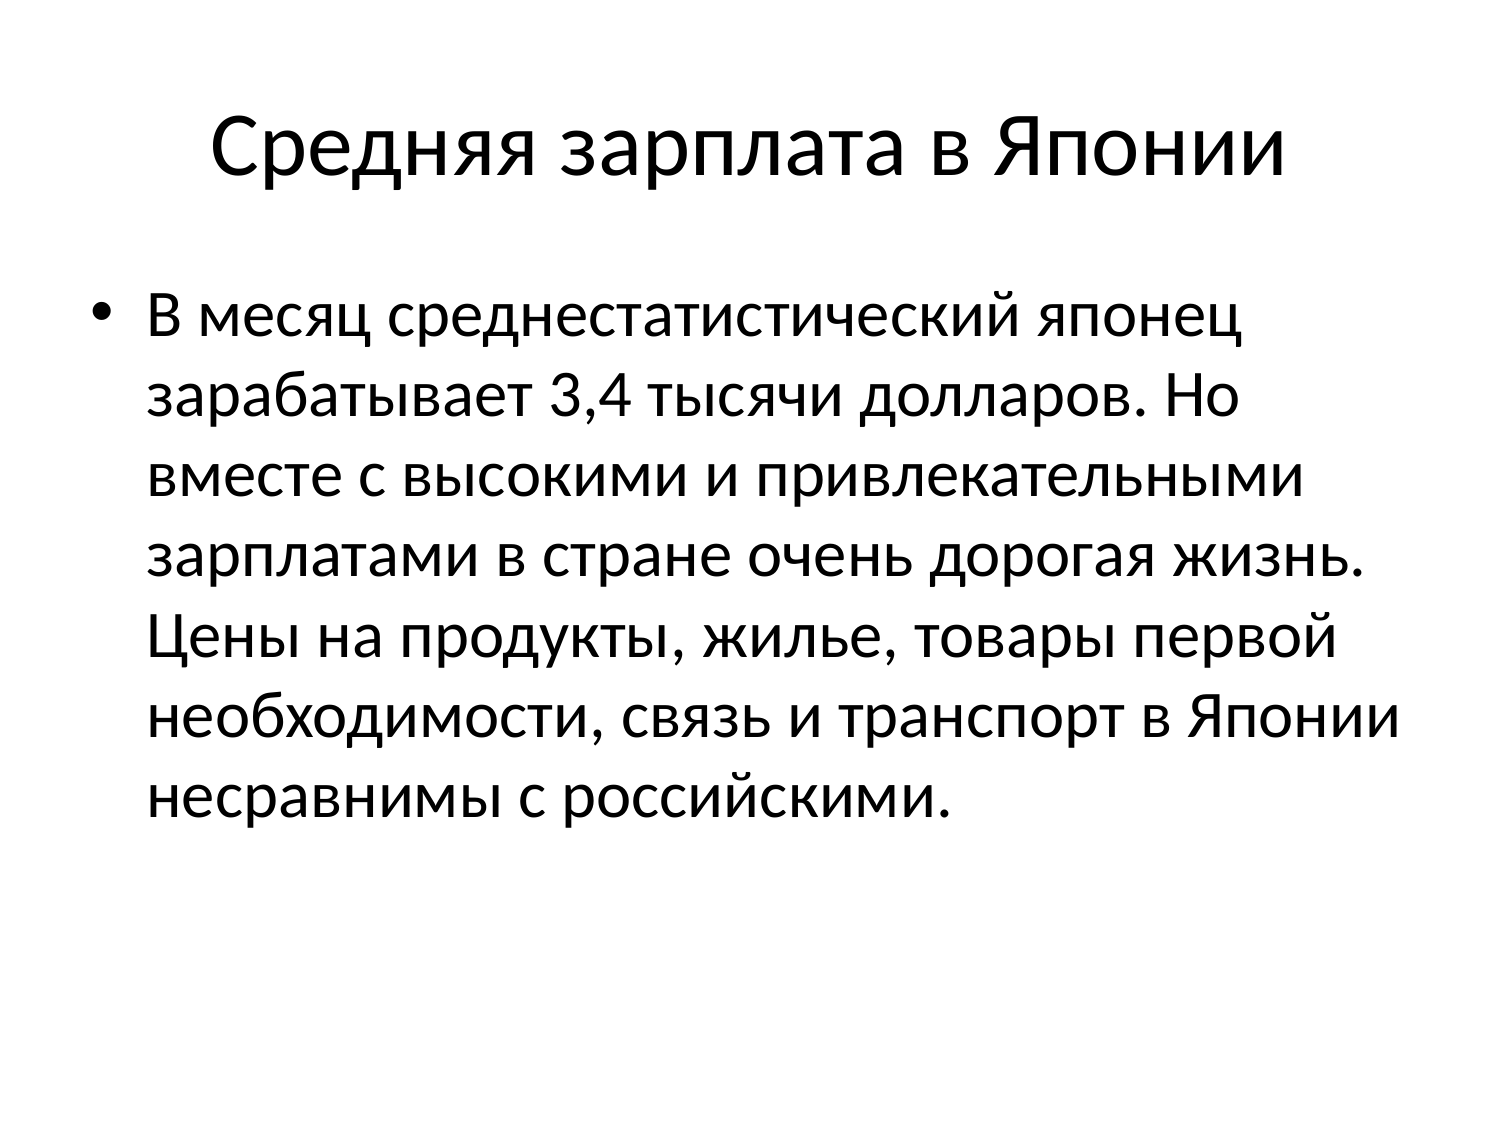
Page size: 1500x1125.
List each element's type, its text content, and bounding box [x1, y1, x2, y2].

title Средняя зарплата в Японии [75, 45, 1425, 233]
list В месяц среднестатистический японец зарабатывает 3,4 тысячи долларов. Но вместе с высокими и привлекательными зарплатами в стране очень дорогая жизнь. Цены на продукты, жилье, товары первой необходимости, связь и транспорт в Японии несравнимы с российскими. [75, 262, 1425, 1005]
